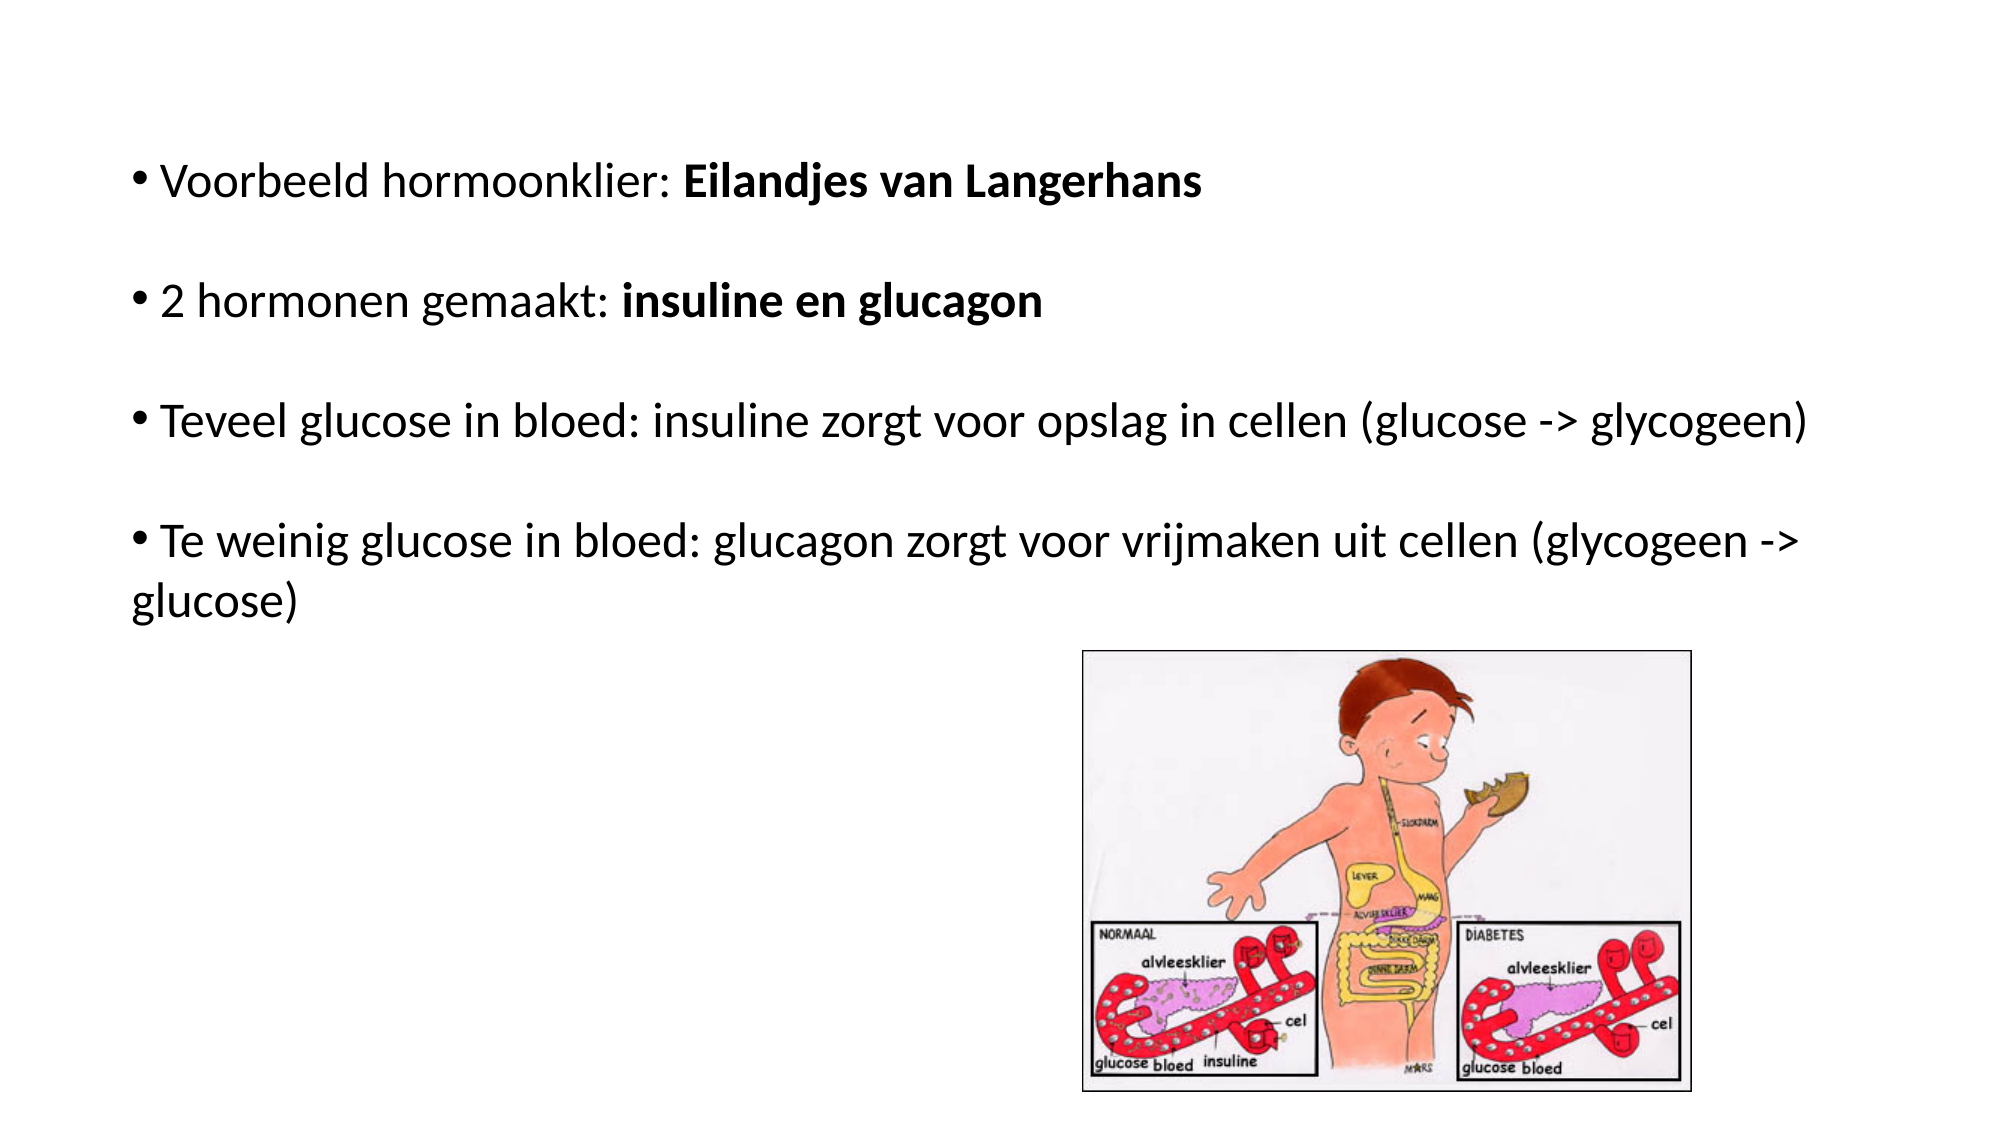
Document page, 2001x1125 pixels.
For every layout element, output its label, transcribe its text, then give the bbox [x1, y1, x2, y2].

picture [1082, 650, 1692, 1092]
text_box Voorbeeld hormoonklier: Eilandjes van Langerhans 2 hormonen gemaakt: insuline en glucagon Teveel glucose in bloed: insuline zorgt voor opslag in cellen (glucose -> glycogeen) Te weinig glucose in bloed: glucagon zorgt voor vrijmaken uit cellen (glycogeen -> glucose) [116, 139, 1964, 635]
